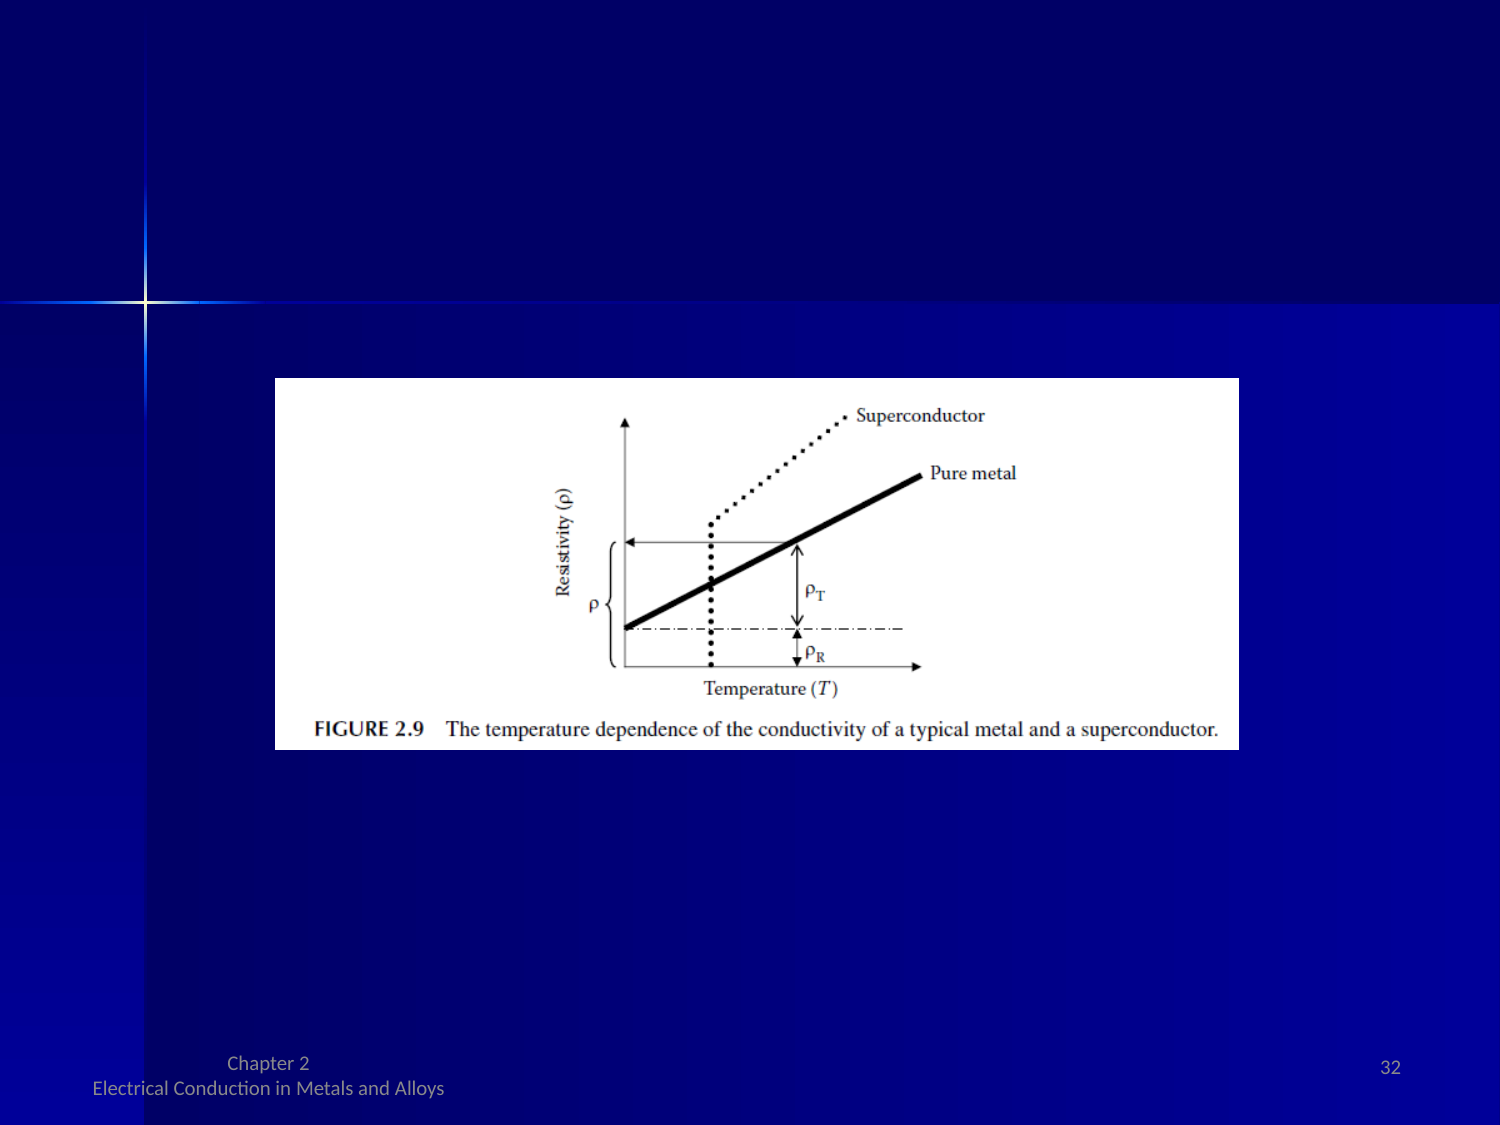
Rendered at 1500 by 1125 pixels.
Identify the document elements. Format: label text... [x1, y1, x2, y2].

picture [274, 378, 1239, 751]
slide_number Chapter 2 Electrical Conduction in Metals and Alloys [74, 1037, 463, 1113]
